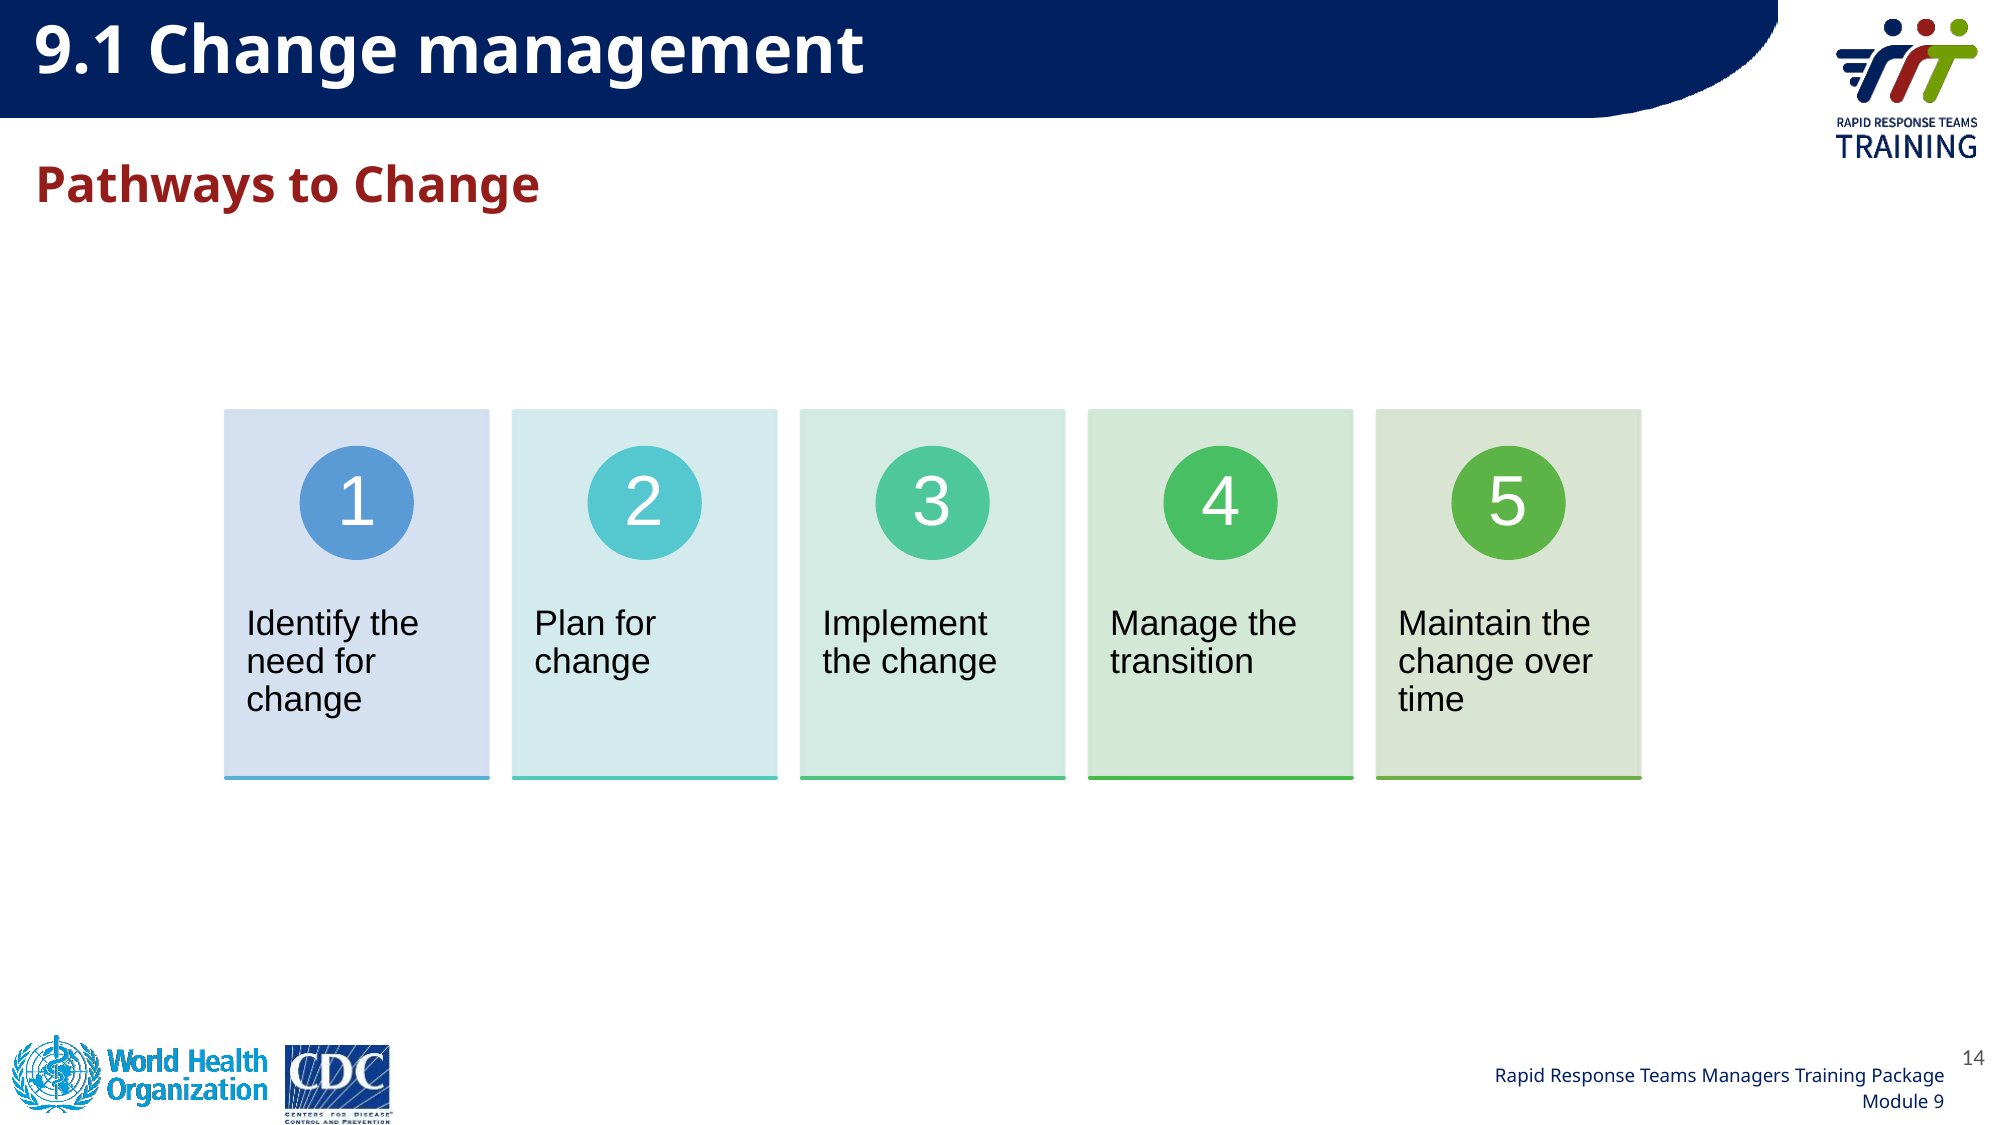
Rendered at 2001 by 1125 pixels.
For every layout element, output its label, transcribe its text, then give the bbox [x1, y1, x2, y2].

picture [38, 1044, 53, 1052]
picture [285, 1045, 393, 1124]
slide_number 14 [1931, 1035, 2000, 1088]
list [225, 155, 1641, 1034]
picture [43, 1088, 54, 1094]
text_box 9.1 Change management [19, 0, 1036, 95]
picture [36, 1035, 267, 1113]
picture [12, 1035, 53, 1067]
picture [12, 1084, 46, 1113]
title Pathways to Change [27, 132, 615, 240]
picture [50, 1109, 62, 1113]
picture [38, 1092, 54, 1100]
picture [0, 0, 1778, 118]
picture [28, 1054, 36, 1077]
picture [46, 1056, 54, 1061]
picture [34, 1058, 41, 1077]
picture [1835, 19, 1978, 167]
